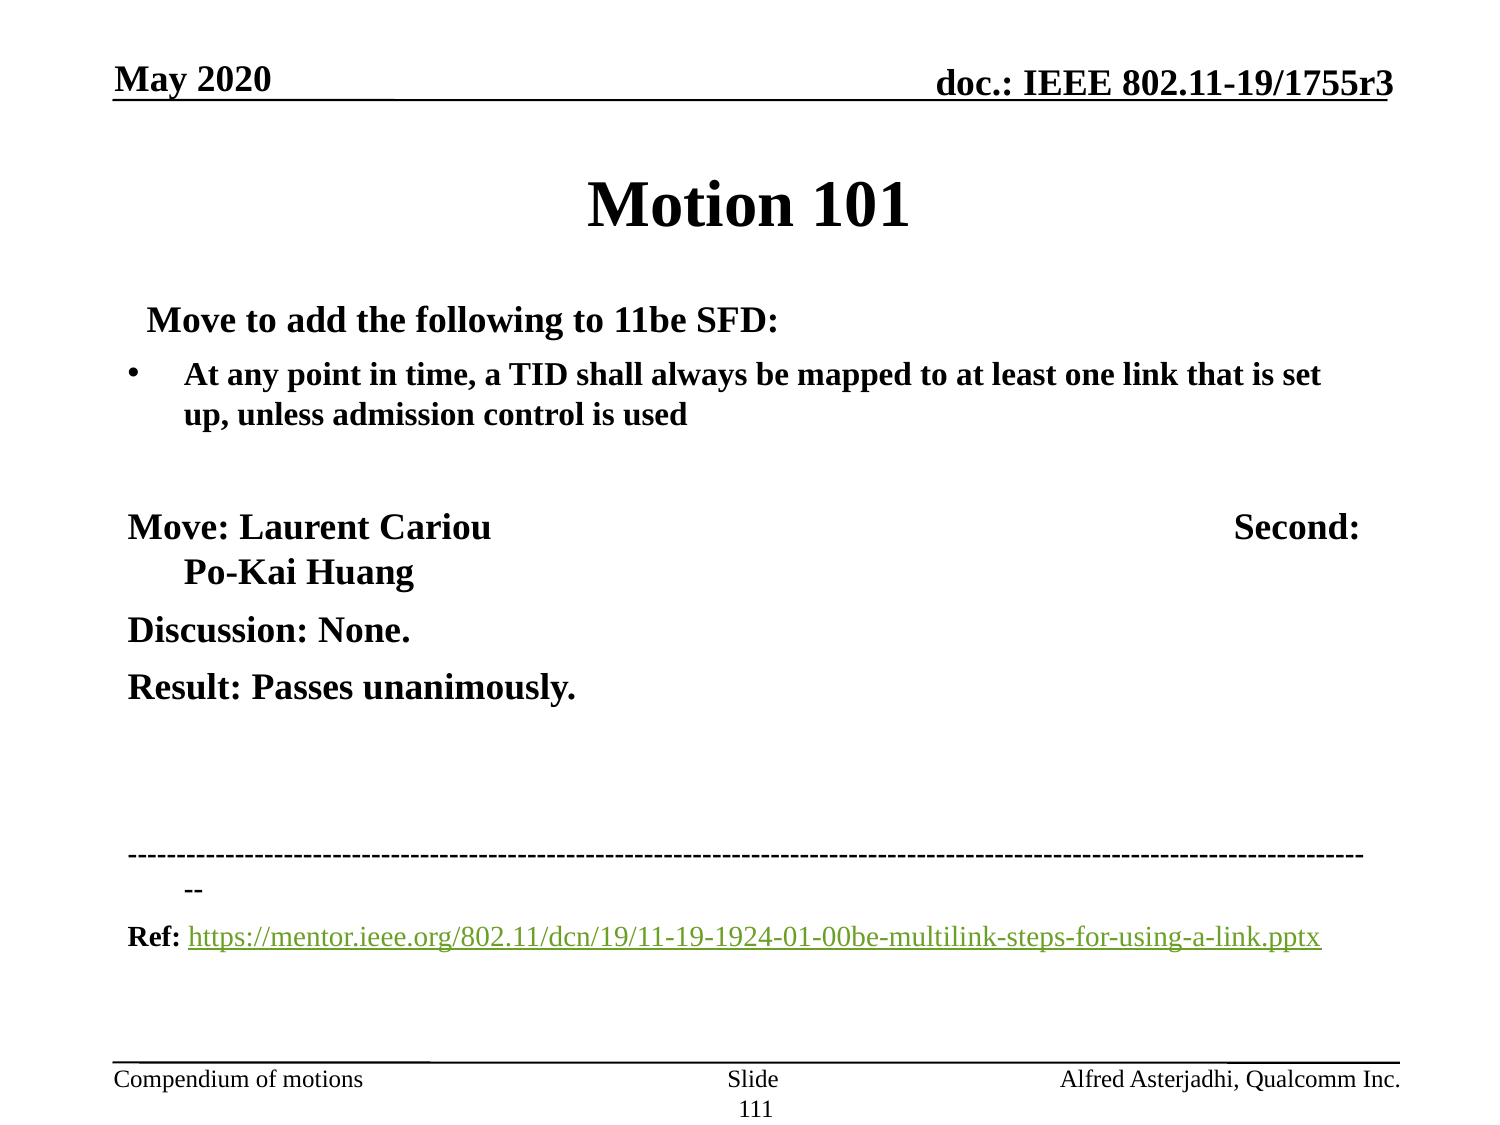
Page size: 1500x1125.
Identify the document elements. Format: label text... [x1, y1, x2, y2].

slide_number Slide 111 [712, 1061, 800, 1123]
list Move to add the following to 11be SFD: At any point in time, a TID shall always be mapped to at least one link that is set up, unless admission control is used Move: Laurent Cariou Second: Po-Kai Huang Discussion: None. Result: Passes unanimously. --------------------------------------------------------------------------------------------------------------------------------- Ref: https://mentor.ieee.org/802.11/dcn/19/11-19-1924-01-00be-multilink-steps-for-using-a-link.pptx [112, 286, 1388, 1071]
title Motion 101 [112, 112, 1388, 286]
footer Alfred Asterjadhi, Qualcomm Inc. [878, 1061, 1402, 1093]
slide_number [114, 54, 423, 100]
